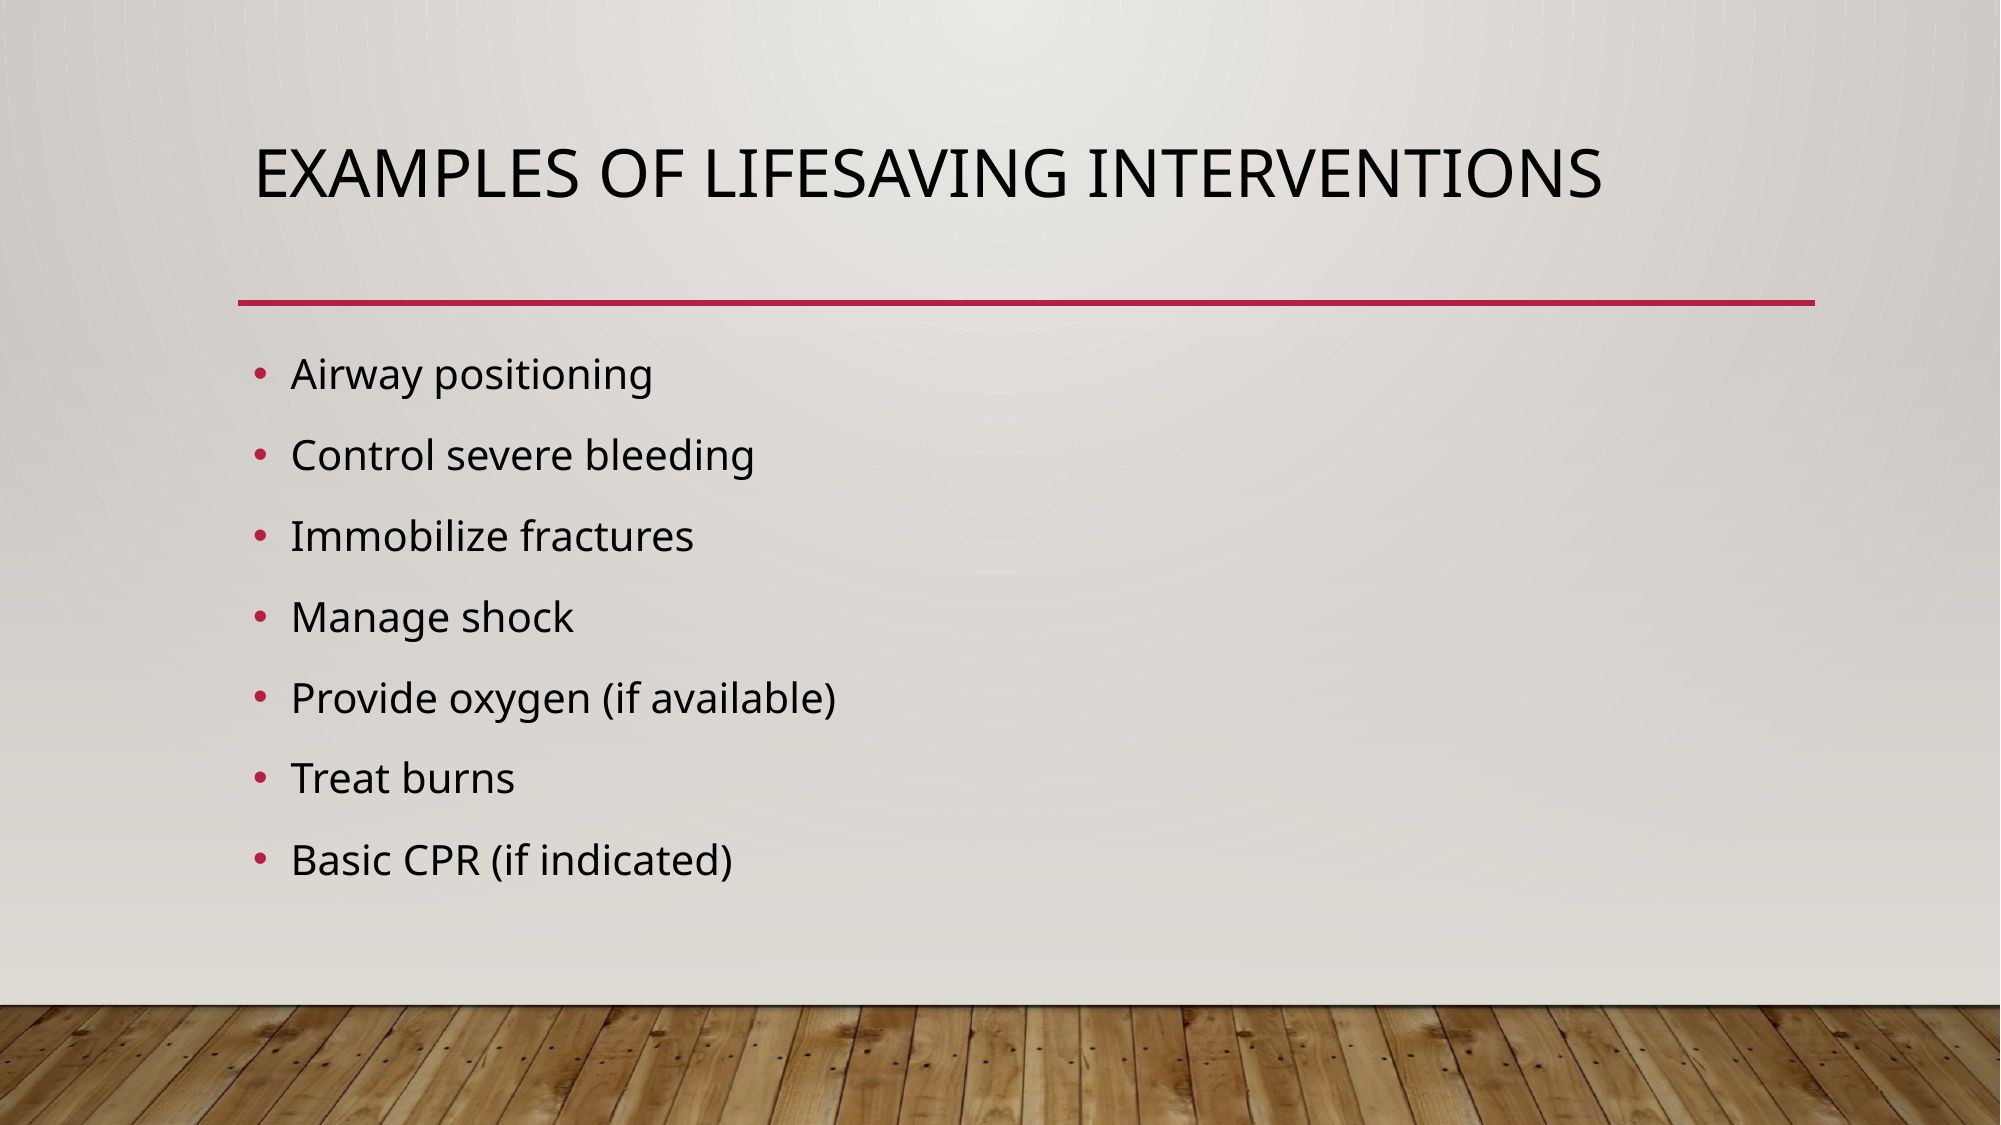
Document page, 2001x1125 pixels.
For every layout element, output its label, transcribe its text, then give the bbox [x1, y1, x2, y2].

list Airway positioning Control severe bleeding Immobilize fractures Manage shock Provide oxygen (if available) Treat burns Basic CPR (if indicated) [238, 330, 1814, 897]
picture [0, 1005, 2000, 1125]
title Examples of Lifesaving Interventions [238, 131, 1814, 305]
